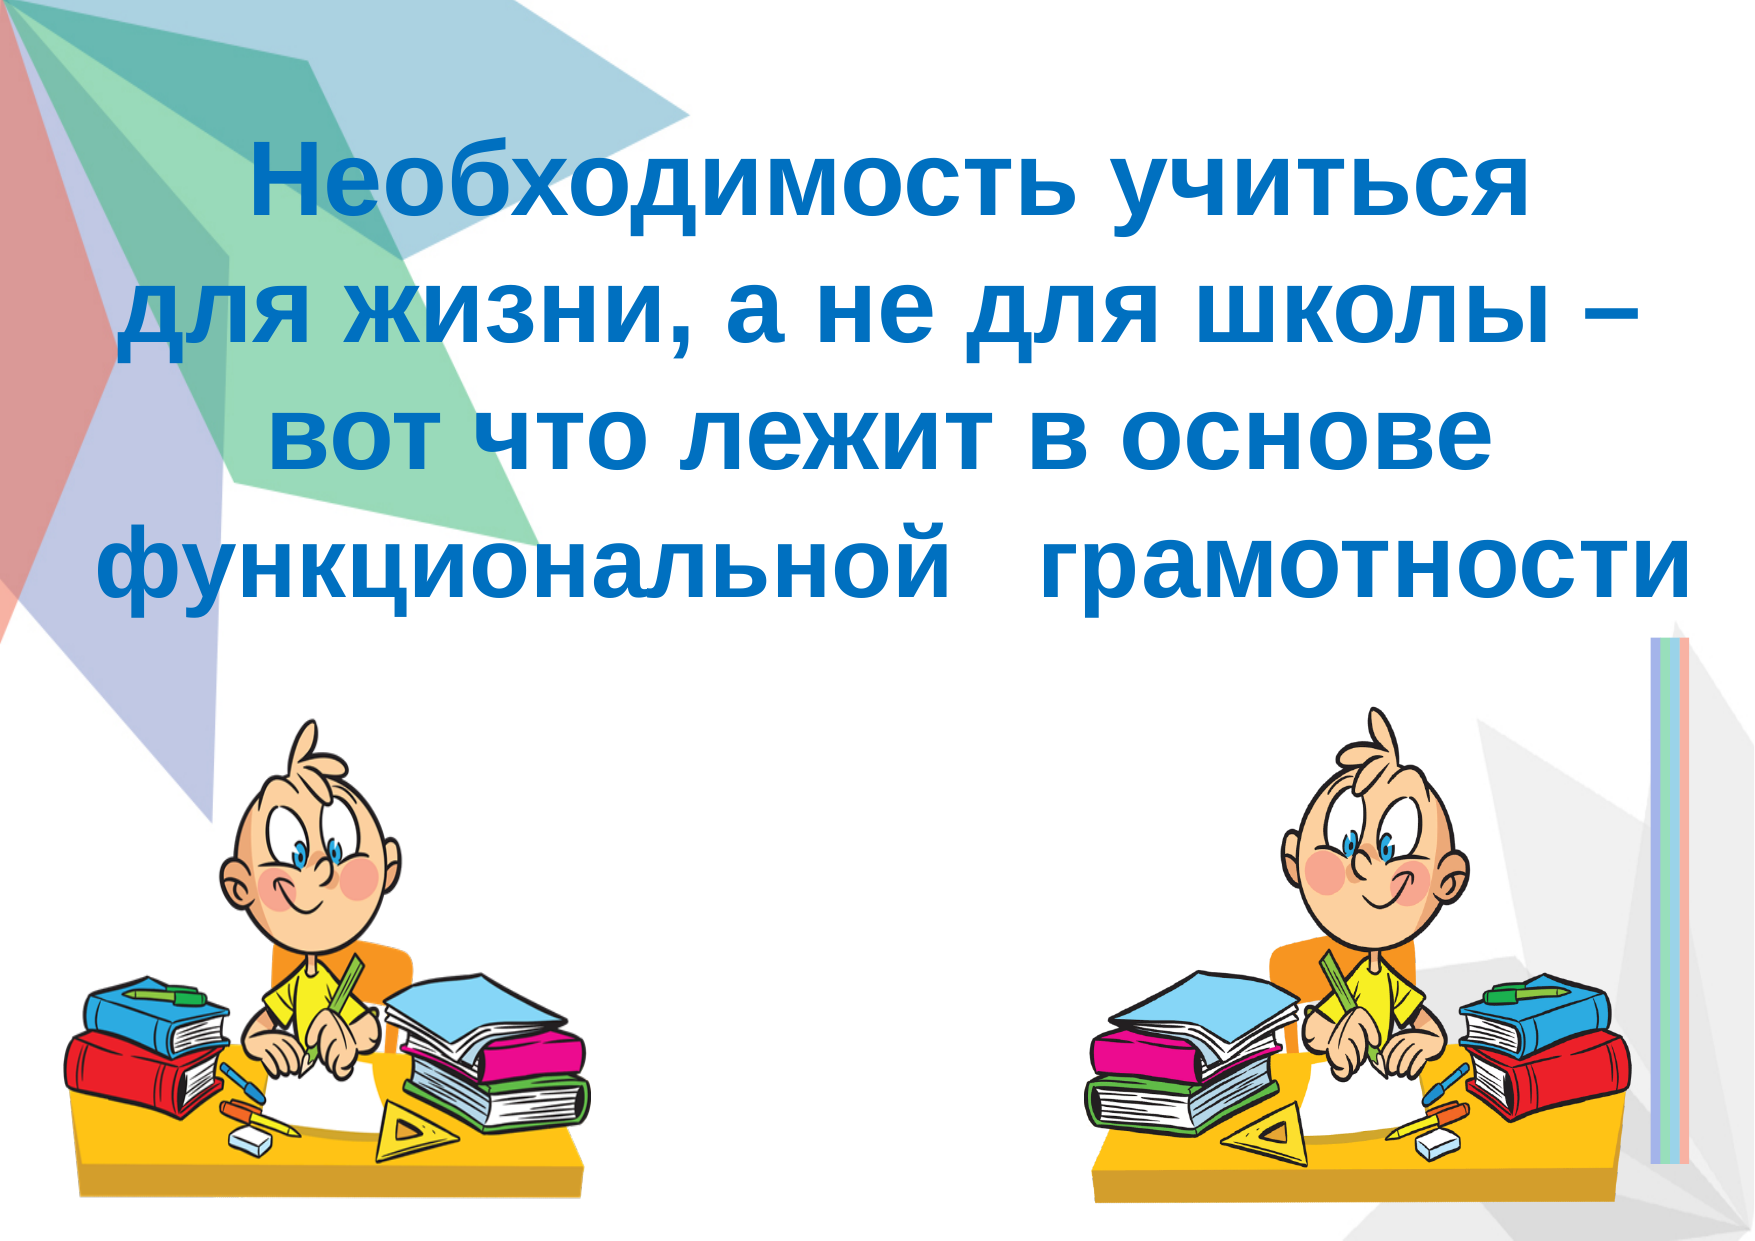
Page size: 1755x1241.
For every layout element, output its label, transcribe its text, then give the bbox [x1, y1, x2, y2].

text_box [1650, 637, 1690, 1165]
picture [0, 0, 1755, 1241]
text_box Необходимость учиться для жизни, а не для школы – вот что лежит в основе функциональной грамотности [62, 99, 1728, 628]
